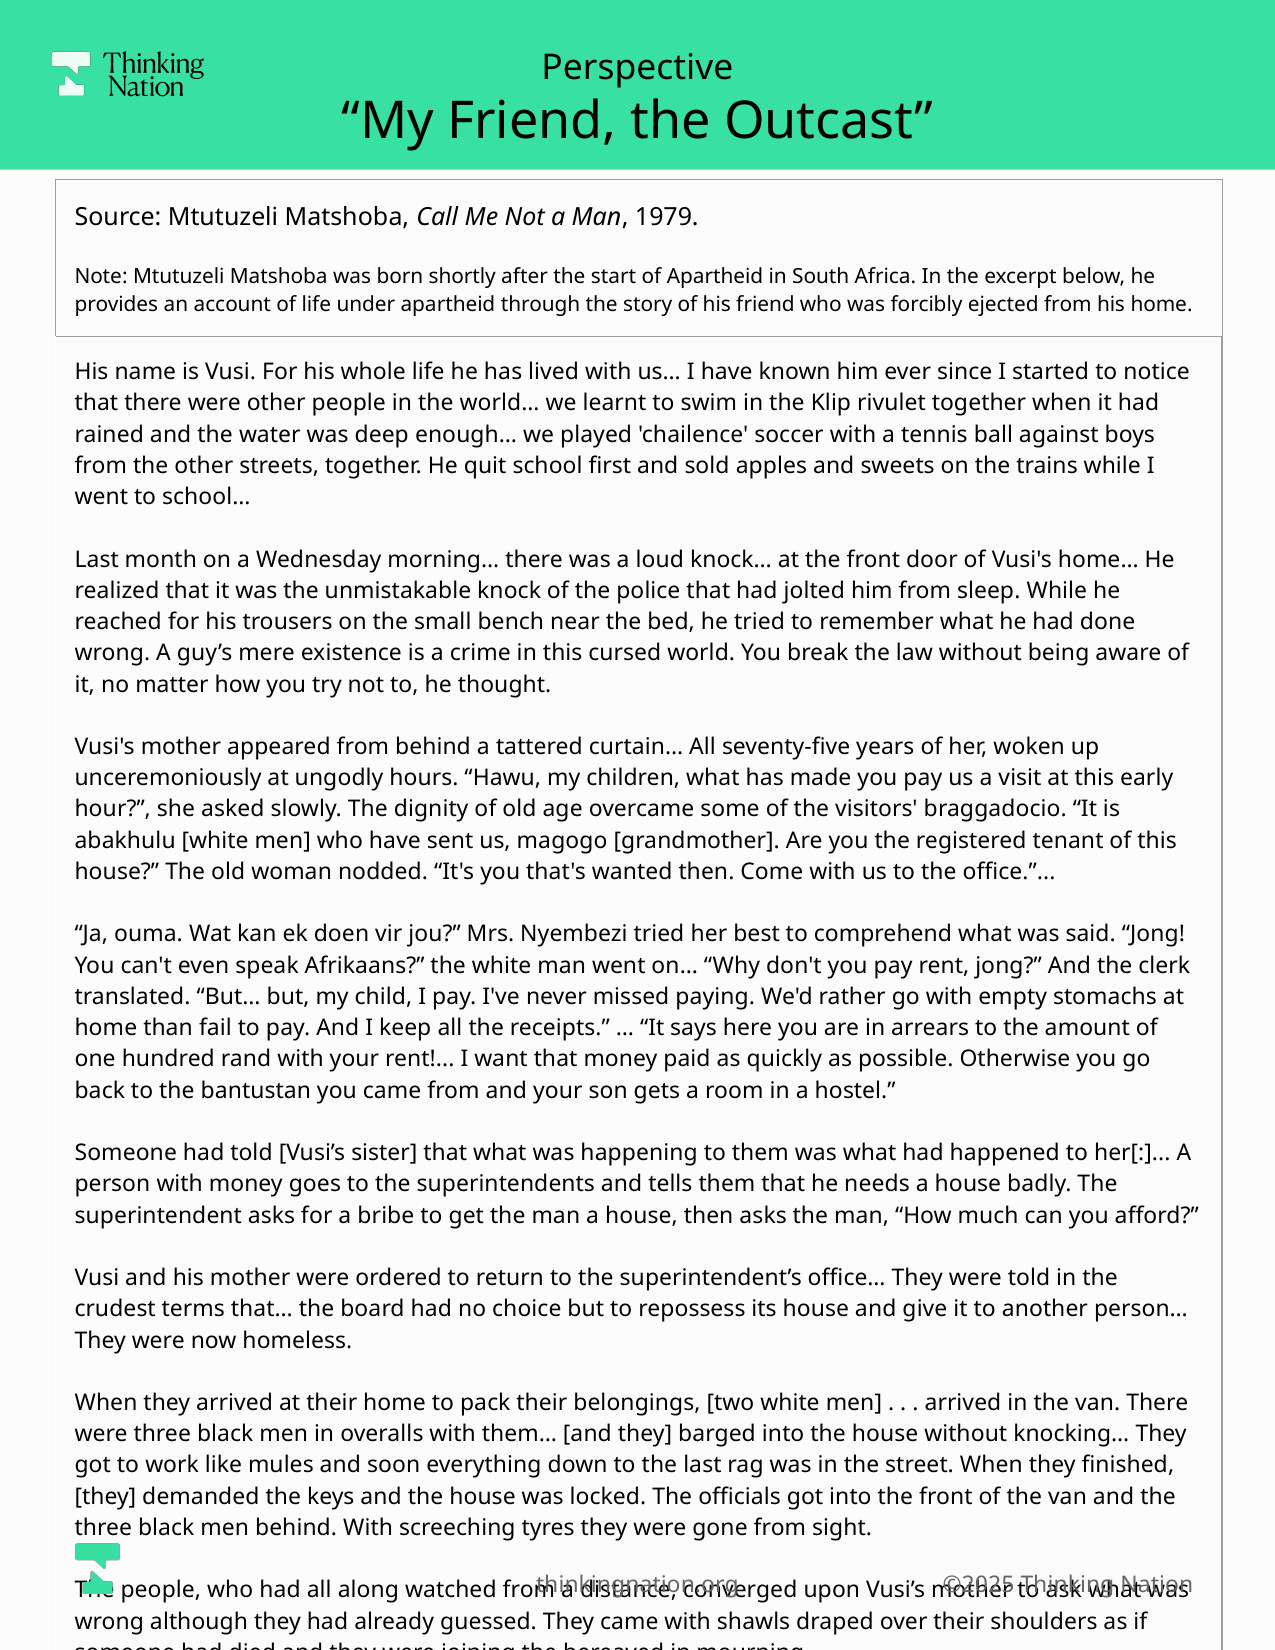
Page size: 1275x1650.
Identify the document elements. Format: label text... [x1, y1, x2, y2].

text_box thinkingnation.org [486, 1553, 789, 1605]
picture [35, 37, 210, 110]
table_header Source: Mtutuzeli Matshoba, Call Me Not a Man, 1979. Note: Mtutuzeli Matshoba was born shortly after the start of Apartheid in South Africa. In the excerpt below, he provides an account of life under apartheid through the story of his friend who was forcibly ejected from his home. [56, 180, 1222, 336]
text_box ©2025 Thinking Nation [907, 1553, 1210, 1605]
table_cell His name is Vusi. For his whole life he has lived with us… I have known him ever since I started to notice that there were other people in the world… we learnt to swim in the Klip rivulet together when it had rained and the water was deep enough… we played 'chailence' soccer with a tennis ball against boys from the other streets, together. He quit school first and sold apples and sweets on the trains while I went to school… Last month on a Wednesday morning… there was a loud knock… at the front door of Vusi's home… He realized that it was the unmistakable knock of the police that had jolted him from sleep. While he reached for his trousers on the small bench near the bed, he tried to remember what he had done wrong. A guy’s mere existence is a crime in this cursed world. You break the law without being aware of it, no matter how you try not to, he thought. Vusi's mother appeared from behind a tattered curtain… All seventy-five years of her, woken up unceremoniously at ungodly hours. “Hawu, my children, what has made you pay us a visit at this early hour?”, she asked slowly. The dignity of old age overcame some of the visitors' braggadocio. “It is abakhulu [white men] who have sent us, magogo [grandmother]. Are you the registered tenant of this house?” The old woman nodded. “It's you that's wanted then. Come with us to the office.”... “Ja, ouma. Wat kan ek doen vir jou?” Mrs. Nyembezi tried her best to comprehend what was said. “Jong! You can't even speak Afrikaans?” the white man went on… “Why don't you pay rent, jong?” And the clerk translated. “But… but, my child, I pay. I've never missed paying. We'd rather go with empty stomachs at home than fail to pay. And I keep all the receipts.” … “It says here you are in arrears to the amount of one hundred rand with your rent!... I want that money paid as quickly as possible. Otherwise you go back to the bantustan you came from and your son gets a room in a hostel.” Someone had told [Vusi’s sister] that what was happening to them was what had happened to her[:]... A person with money goes to the superintendents and tells them that he needs a house badly. The superintendent asks for a bribe to get the man a house, then asks the man, “How much can you afford?” Vusi and his mother were ordered to return to the superintendent’s office… They were told in the crudest terms that… the board had no choice but to repossess its house and give it to another person…They were now homeless. When they arrived at their home to pack their belongings, [two white men] . . . arrived in the van. There were three black men in overalls with them… [and they] barged into the house without knocking… They got to work like mules and soon everything down to the last rag was in the street. When they finished, [they] demanded the keys and the house was locked. The officials got into the front of the van and the three black men behind. With screeching tyres they were gone from sight. The people, who had all along watched from a distance, converged upon Vusi’s mother to ask what was wrong although they had already guessed. They came with shawls draped over their shoulders as if someone had died and they were joining the bereaved in mourning. [56, 337, 1221, 1650]
picture [62, 1533, 133, 1604]
text_box Perspective “My Friend, the Outcast” [0, 0, 1275, 170]
